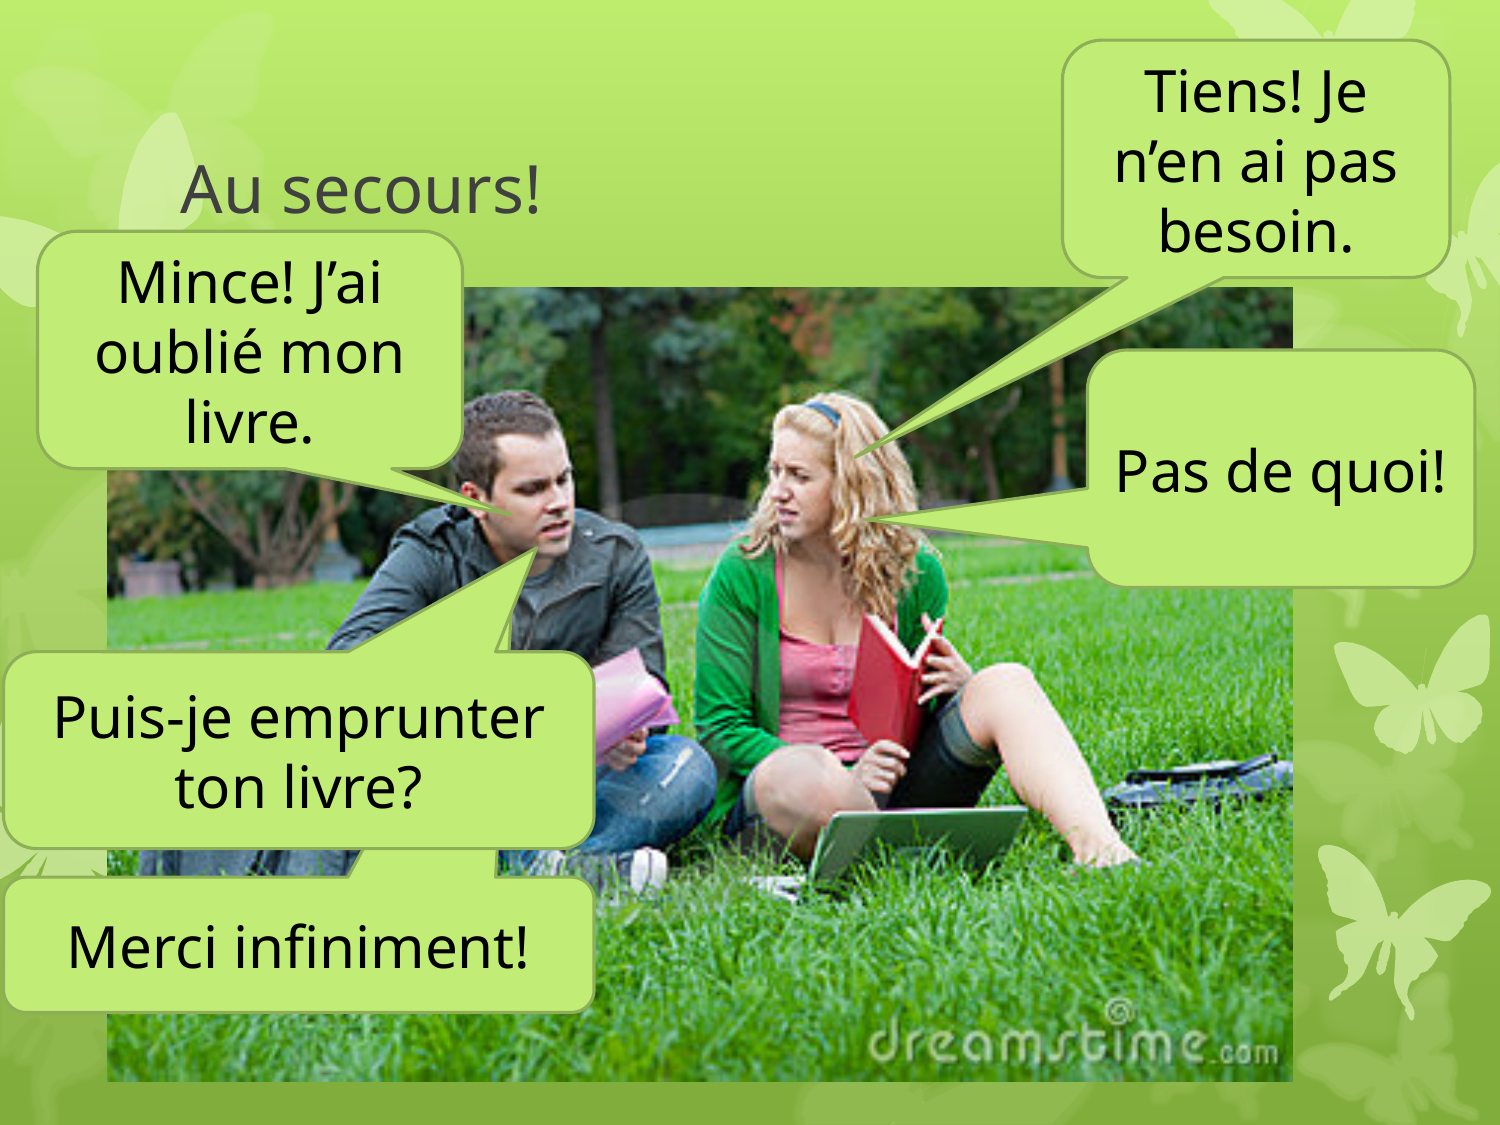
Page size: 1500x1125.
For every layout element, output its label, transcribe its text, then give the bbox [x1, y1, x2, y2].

title Au secours! [165, 110, 1068, 263]
text_box Mince! J’ai oublié mon livre. [35, 229, 465, 471]
text_box Tiens! Je n’en ai pas besoin. [1060, 38, 1452, 285]
text_box Puis-je emprunter ton livre? [1, 650, 101, 851]
picture [107, 286, 1293, 1082]
text_box Pas de quoi! [1297, 348, 1477, 590]
text_box Merci infiniment! [1, 875, 101, 1015]
